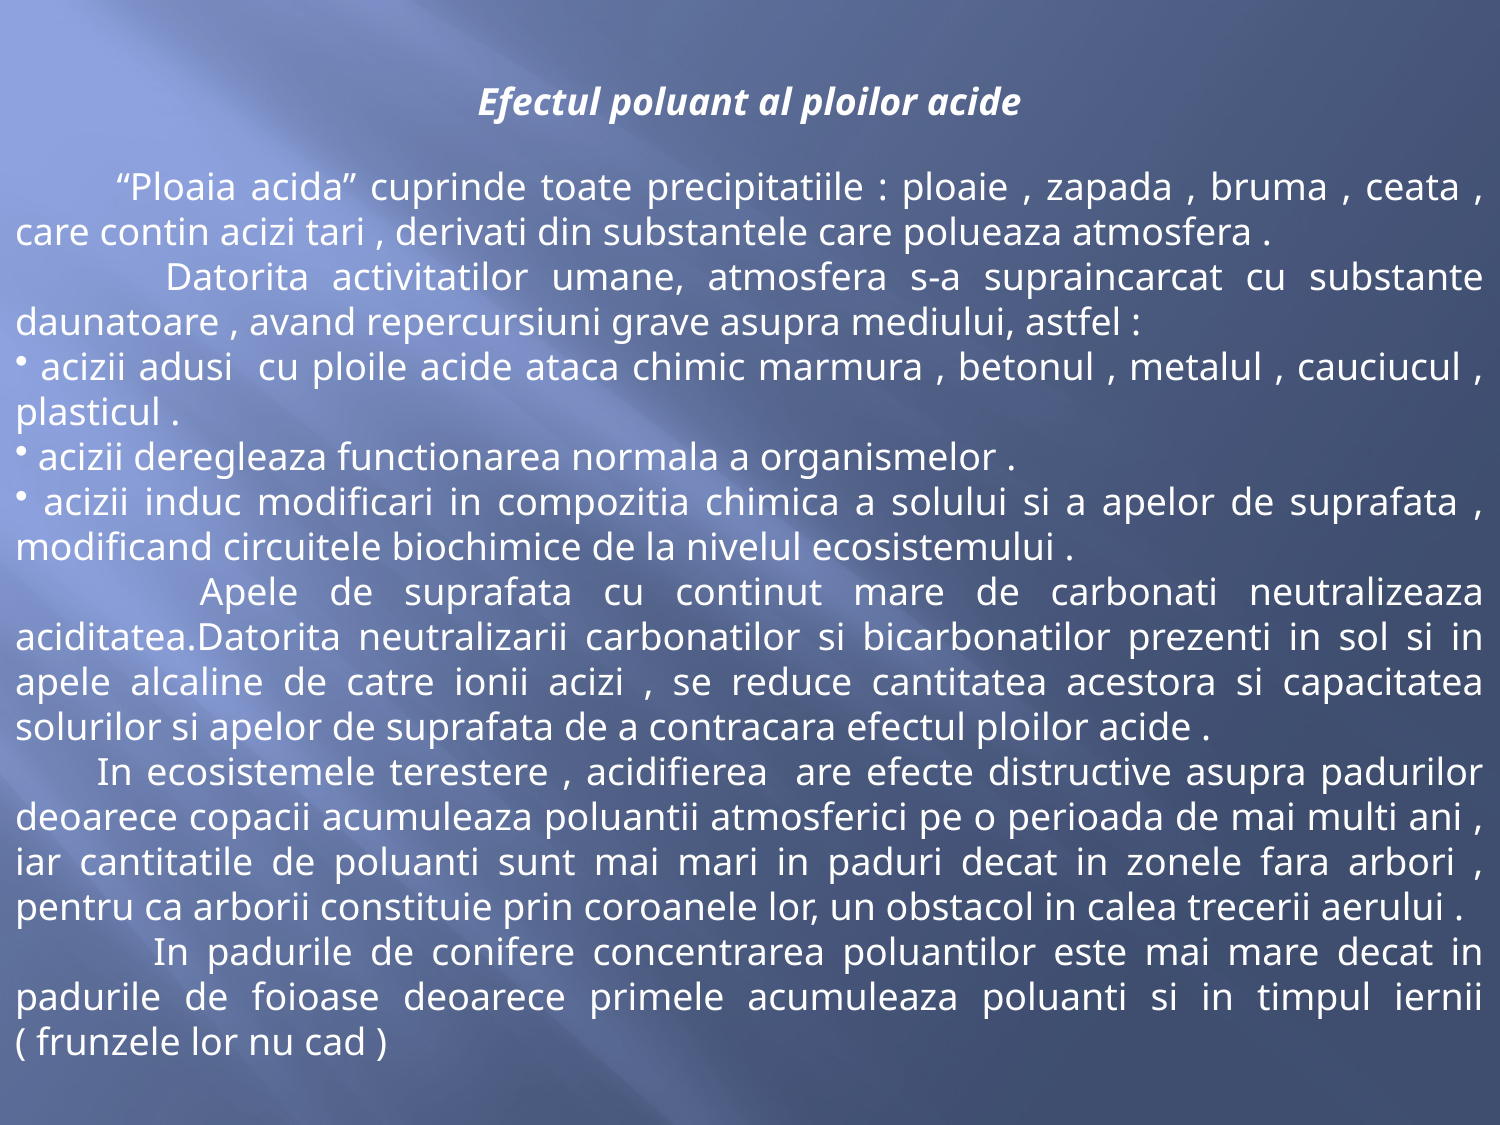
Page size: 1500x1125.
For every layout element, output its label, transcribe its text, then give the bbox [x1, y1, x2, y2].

text_box Efectul poluant al ploilor acide “Ploaia acida” cuprinde toate precipitatiile : ploaie , zapada , bruma , ceata , care contin acizi tari , derivati din substantele care polueaza atmosfera . Datorita activitatilor umane, atmosfera s-a supraincarcat cu substante daunatoare , avand repercursiuni grave asupra mediului, astfel : acizii adusi cu ploile acide ataca chimic marmura , betonul , metalul , cauciucul , plasticul . acizii deregleaza functionarea normala a organismelor . acizii induc modificari in compozitia chimica a solului si a apelor de suprafata , modificand circuitele biochimice de la nivelul ecosistemului . Apele de suprafata cu continut mare de carbonati neutralizeaza aciditatea.Datorita neutralizarii carbonatilor si bicarbonatilor prezenti in sol si in apele alcaline de catre ionii acizi , se reduce cantitatea acestora si capacitatea solurilor si apelor de suprafata de a contracara efectul ploilor acide . In ecosistemele terestere , acidifierea are efecte distructive asupra padurilor deoarece copacii acumuleaza poluantii atmosferici pe o perioada de mai multi ani , iar cantitatile de poluanti sunt mai mari in paduri decat in zonele fara arbori , pentru ca arborii constituie prin coroanele lor, un obstacol in calea trecerii aerului . In padurile de conifere concentrarea poluantilor este mai mare decat in padurile de foioase deoarece primele acumuleaza poluanti si in timpul iernii ( frunzele lor nu cad ) [0, 70, 1500, 1111]
